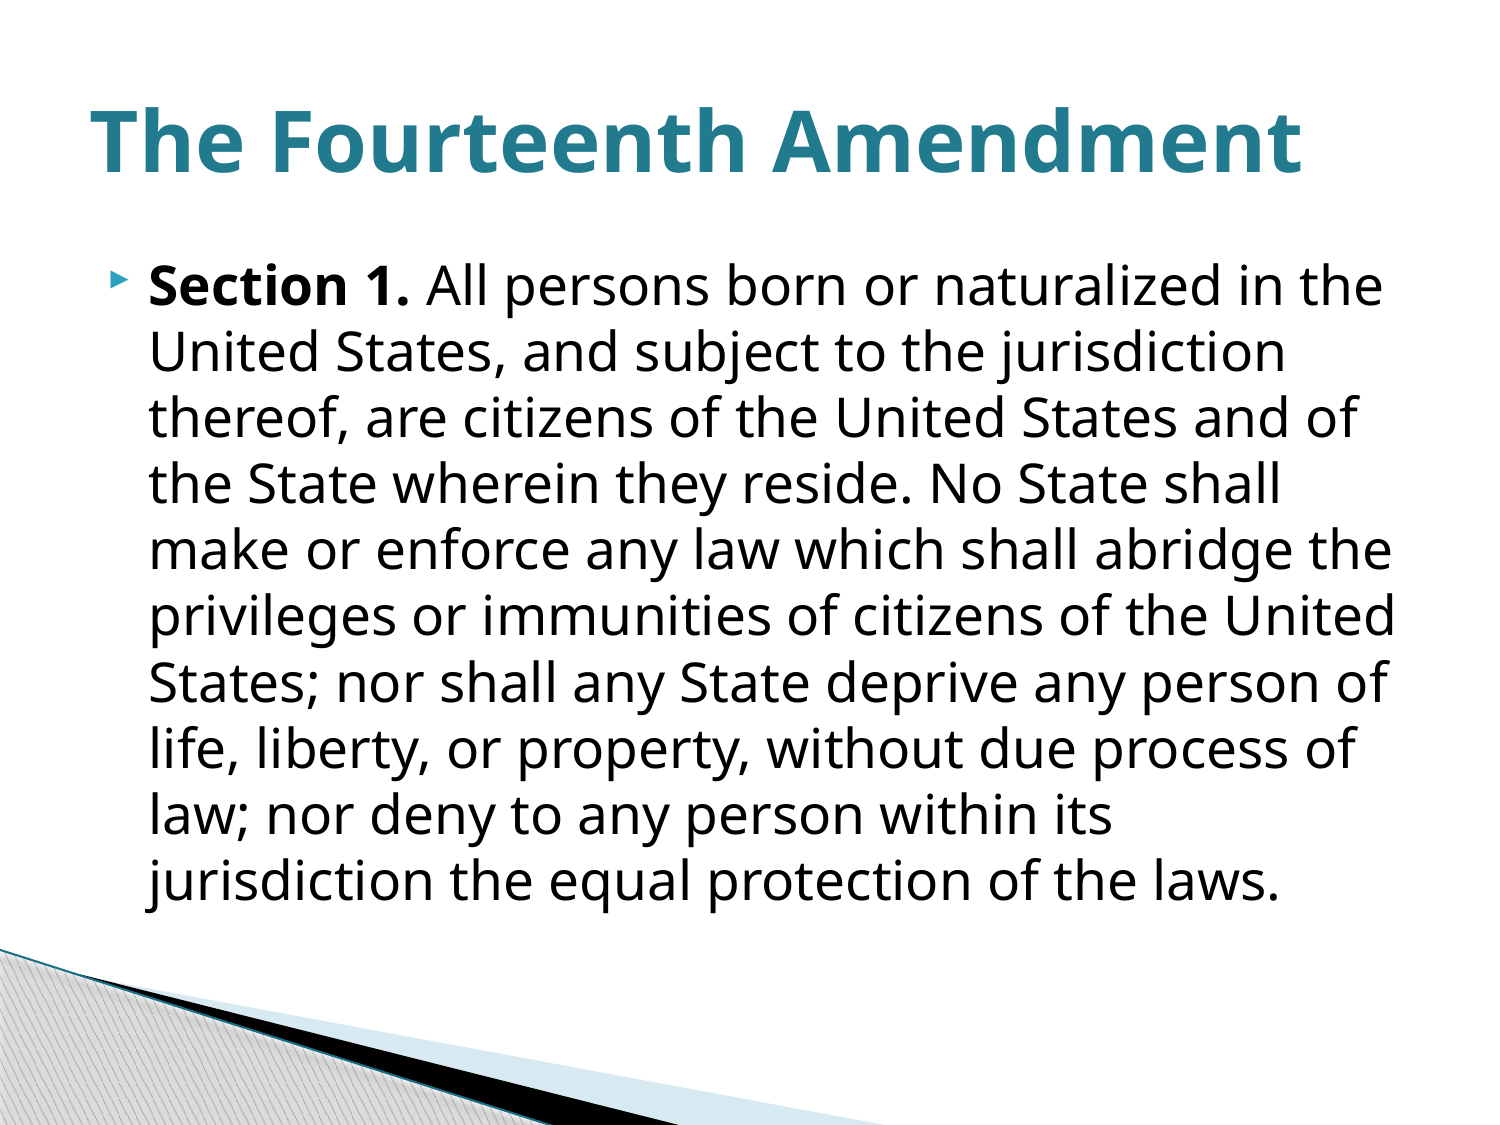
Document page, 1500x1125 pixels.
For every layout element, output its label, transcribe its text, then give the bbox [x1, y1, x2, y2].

list Section 1. All persons born or naturalized in the United States, and subject to the jurisdiction thereof, are citizens of the United States and of the State wherein they reside. No State shall make or enforce any law which shall abridge the privileges or immunities of citizens of the United States; nor shall any State deprive any person of life, liberty, or property, without due process of law; nor deny to any person within its jurisdiction the equal protection of the laws. [75, 243, 1425, 986]
title The Fourteenth Amendment [75, 45, 1425, 233]
